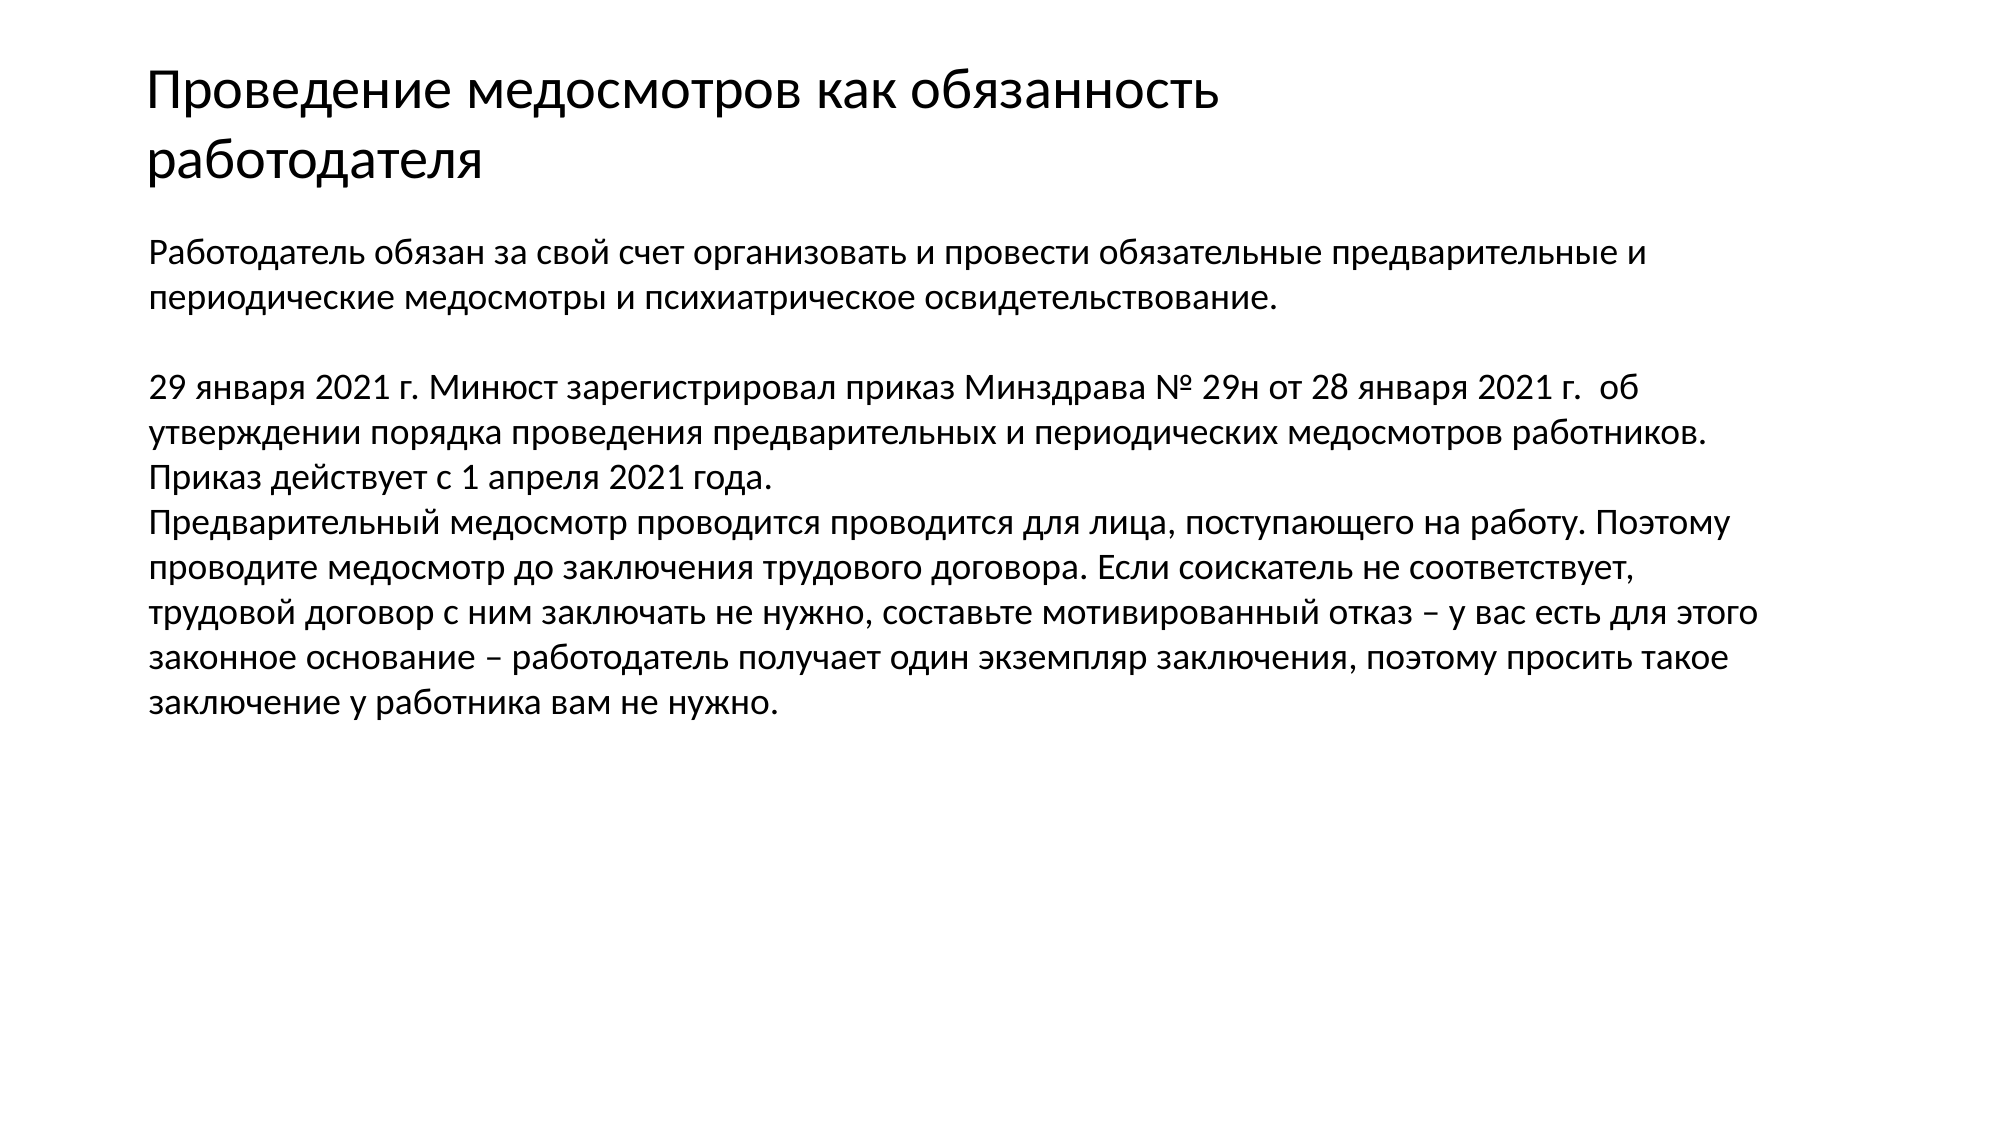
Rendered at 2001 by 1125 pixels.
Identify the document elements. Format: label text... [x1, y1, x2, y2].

text_box Проведение медосмотров как обязанность работодателя [131, 42, 1557, 198]
text_box Работодатель обязан за свой счет организовать и провести обязательные предварительные и периодические медосмотры и психиатрическое освидетельствование. 29 января 2021 г. Минюст зарегистрировал приказ Минздрава № 29н от 28 января 2021 г. об утверждении порядка проведения предварительных и периодических медосмотров работников. Приказ действует с 1 апреля 2021 года. Предварительный медосмотр проводится проводится для лица, поступающего на работу. Поэтому проводите медосмотр до заключения трудового договора. Если соискатель не соответствует, трудовой договор с ним заключать не нужно, составьте мотивированный отказ – у вас есть для этого законное основание – работодатель получает один экземпляр заключения, поэтому просить такое заключение у работника вам не нужно. [133, 219, 1792, 820]
